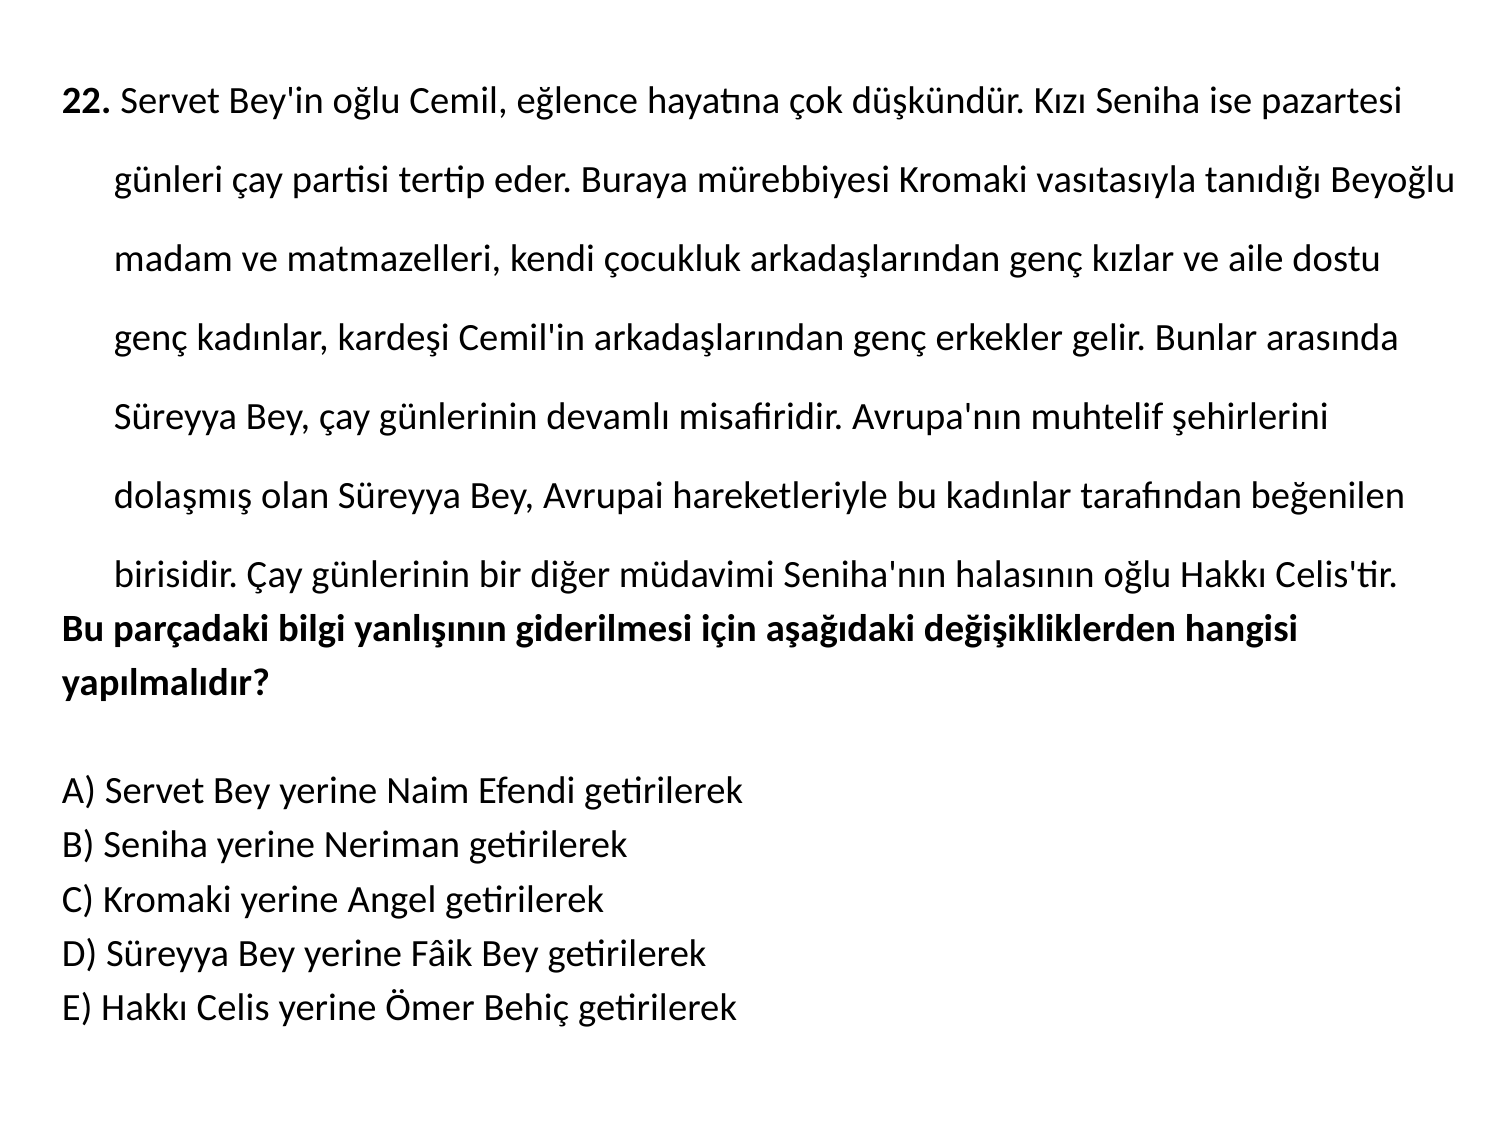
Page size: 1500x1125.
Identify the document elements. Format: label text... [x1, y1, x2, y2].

list 22. Servet Bey'in oğlu Cemil, eğlence hayatına çok düşkündür. Kızı Seniha ise pazartesi günleri çay partisi tertip eder. Buraya mürebbiyesi Kromaki vasıtasıyla tanıdığı Beyoğlu madam ve matmazelleri, kendi çocukluk arkadaşlarından genç kızlar ve aile dostu genç kadınlar, kardeşi Cemil'in arkadaşlarından genç erkekler gelir. Bunlar arasında Süreyya Bey, çay günlerinin devamlı misafiridir. Avrupa'nın muhtelif şehirlerini dolaşmış olan Süreyya Bey, Avrupai hareketleriyle bu kadınlar tarafından beğenilen birisidir. Çay günlerinin bir diğer müdavimi Seniha'nın halasının oğlu Hakkı Celis'tir. Bu parçadaki bilgi yanlışının giderilmesi için aşağıdaki değişikliklerden hangisi yapılmalıdır? A) Servet Bey yerine Naim Efendi getirilerek B) Seniha yerine Neriman getirilerek C) Kromaki yerine Angel getirilerek D) Süreyya Bey yerine Fâik Bey getirilerek E) Hakkı Celis yerine Ömer Behiç getirilerek [46, 35, 1477, 1102]
